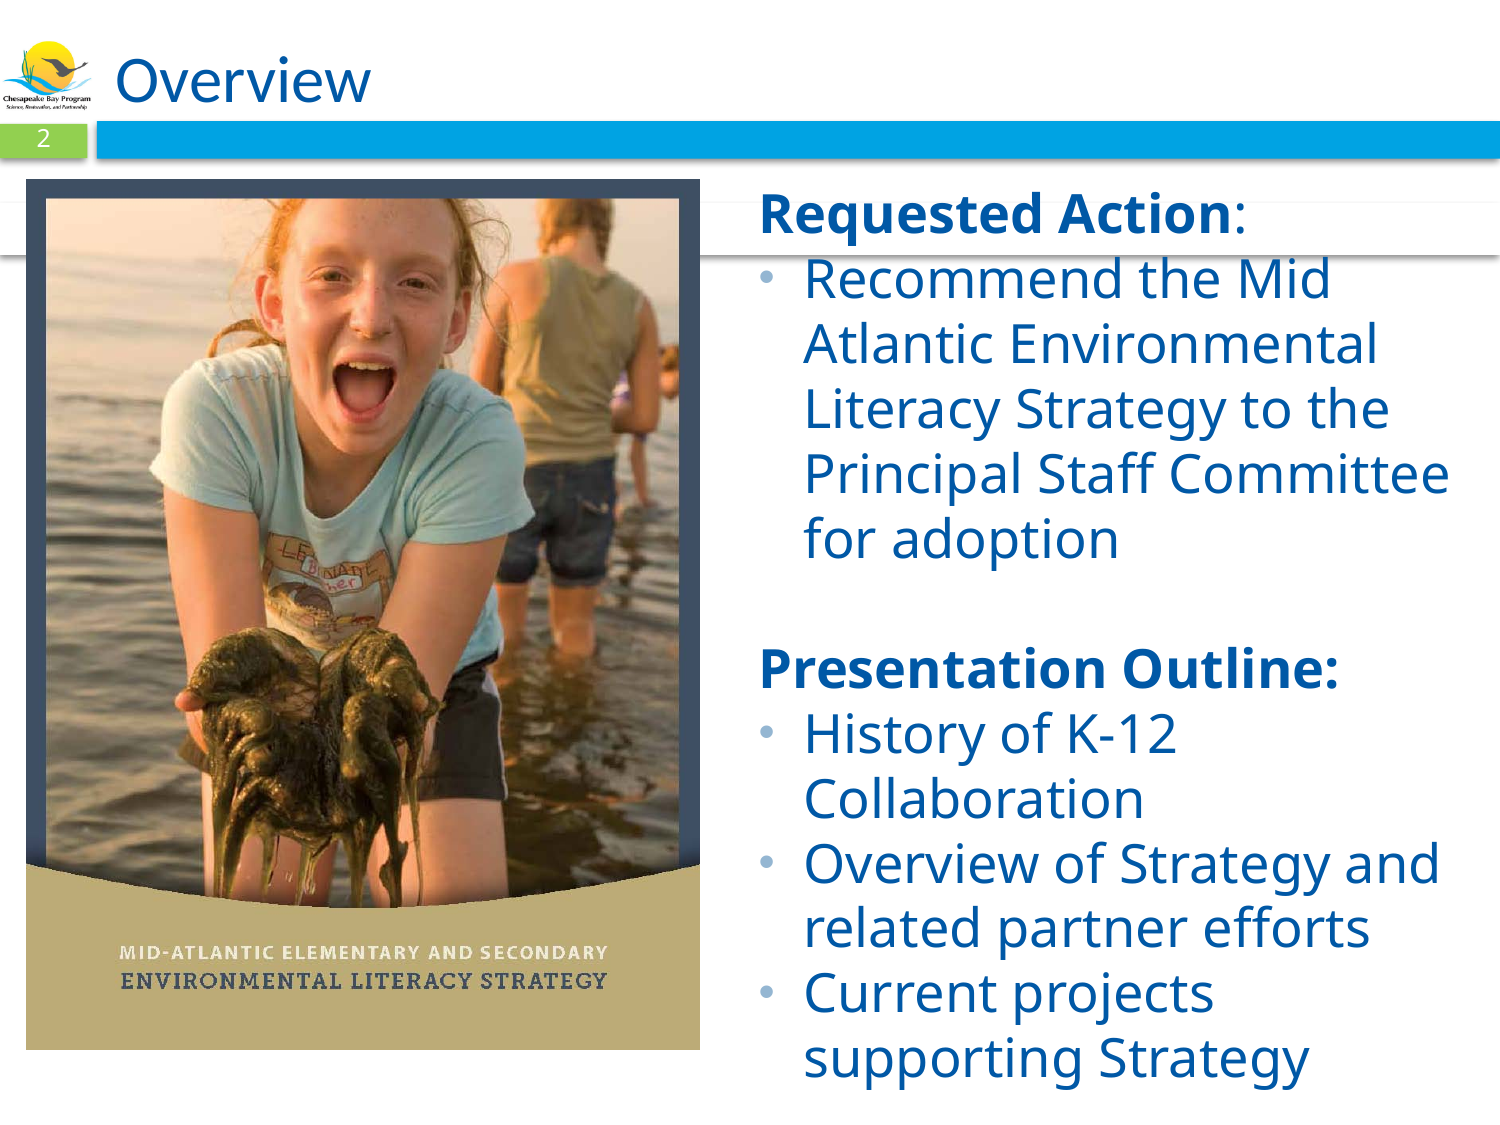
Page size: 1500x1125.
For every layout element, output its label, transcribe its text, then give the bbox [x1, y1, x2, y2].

picture [26, 178, 700, 1051]
picture [0, 28, 93, 122]
slide_number 2 [0, 122, 88, 157]
list Requested Action: Recommend the Mid Atlantic Environmental Literacy Strategy to the Principal Staff Committee for adoption Presentation Outline: History of K-12 Collaboration Overview of Strategy and related partner efforts Current projects supporting Strategy [683, 171, 1500, 1001]
title Overview [100, 37, 1439, 114]
